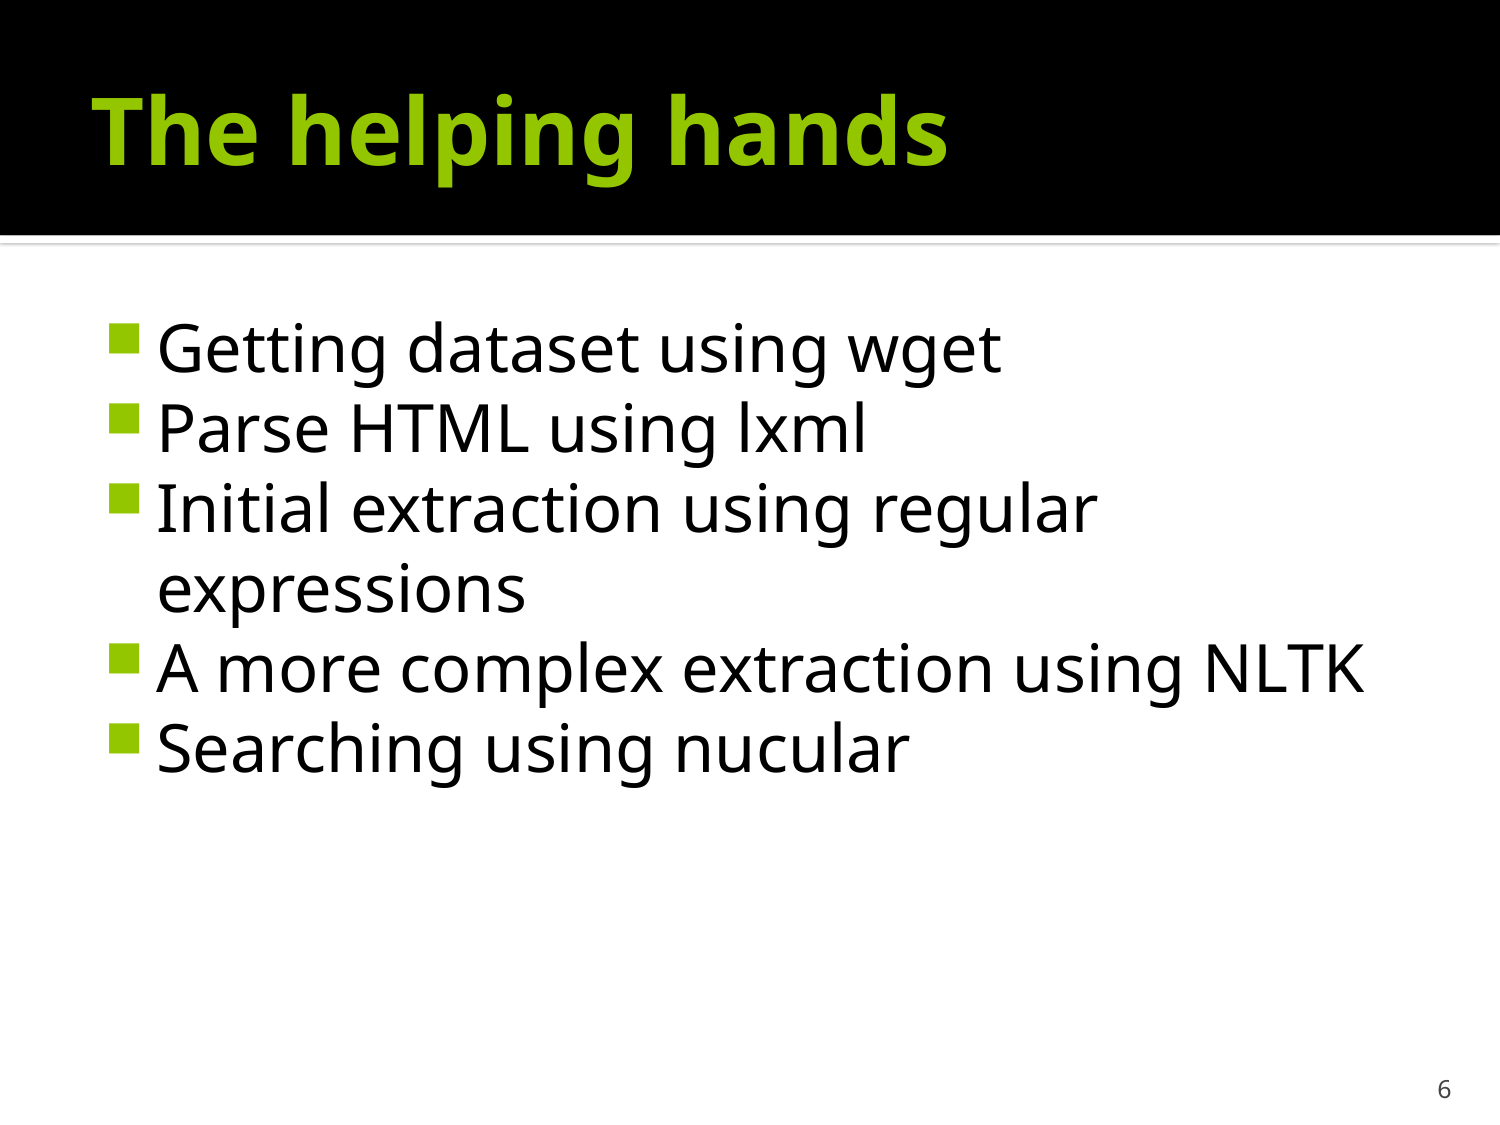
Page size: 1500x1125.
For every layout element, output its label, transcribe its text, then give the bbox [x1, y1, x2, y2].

slide_number 6 [1345, 1062, 1467, 1108]
list Getting dataset using wget Parse HTML using lxml Initial extraction using regular expressions A more complex extraction using NLTK Searching using nucular [75, 291, 1425, 1050]
title The helping hands [75, 25, 1425, 231]
